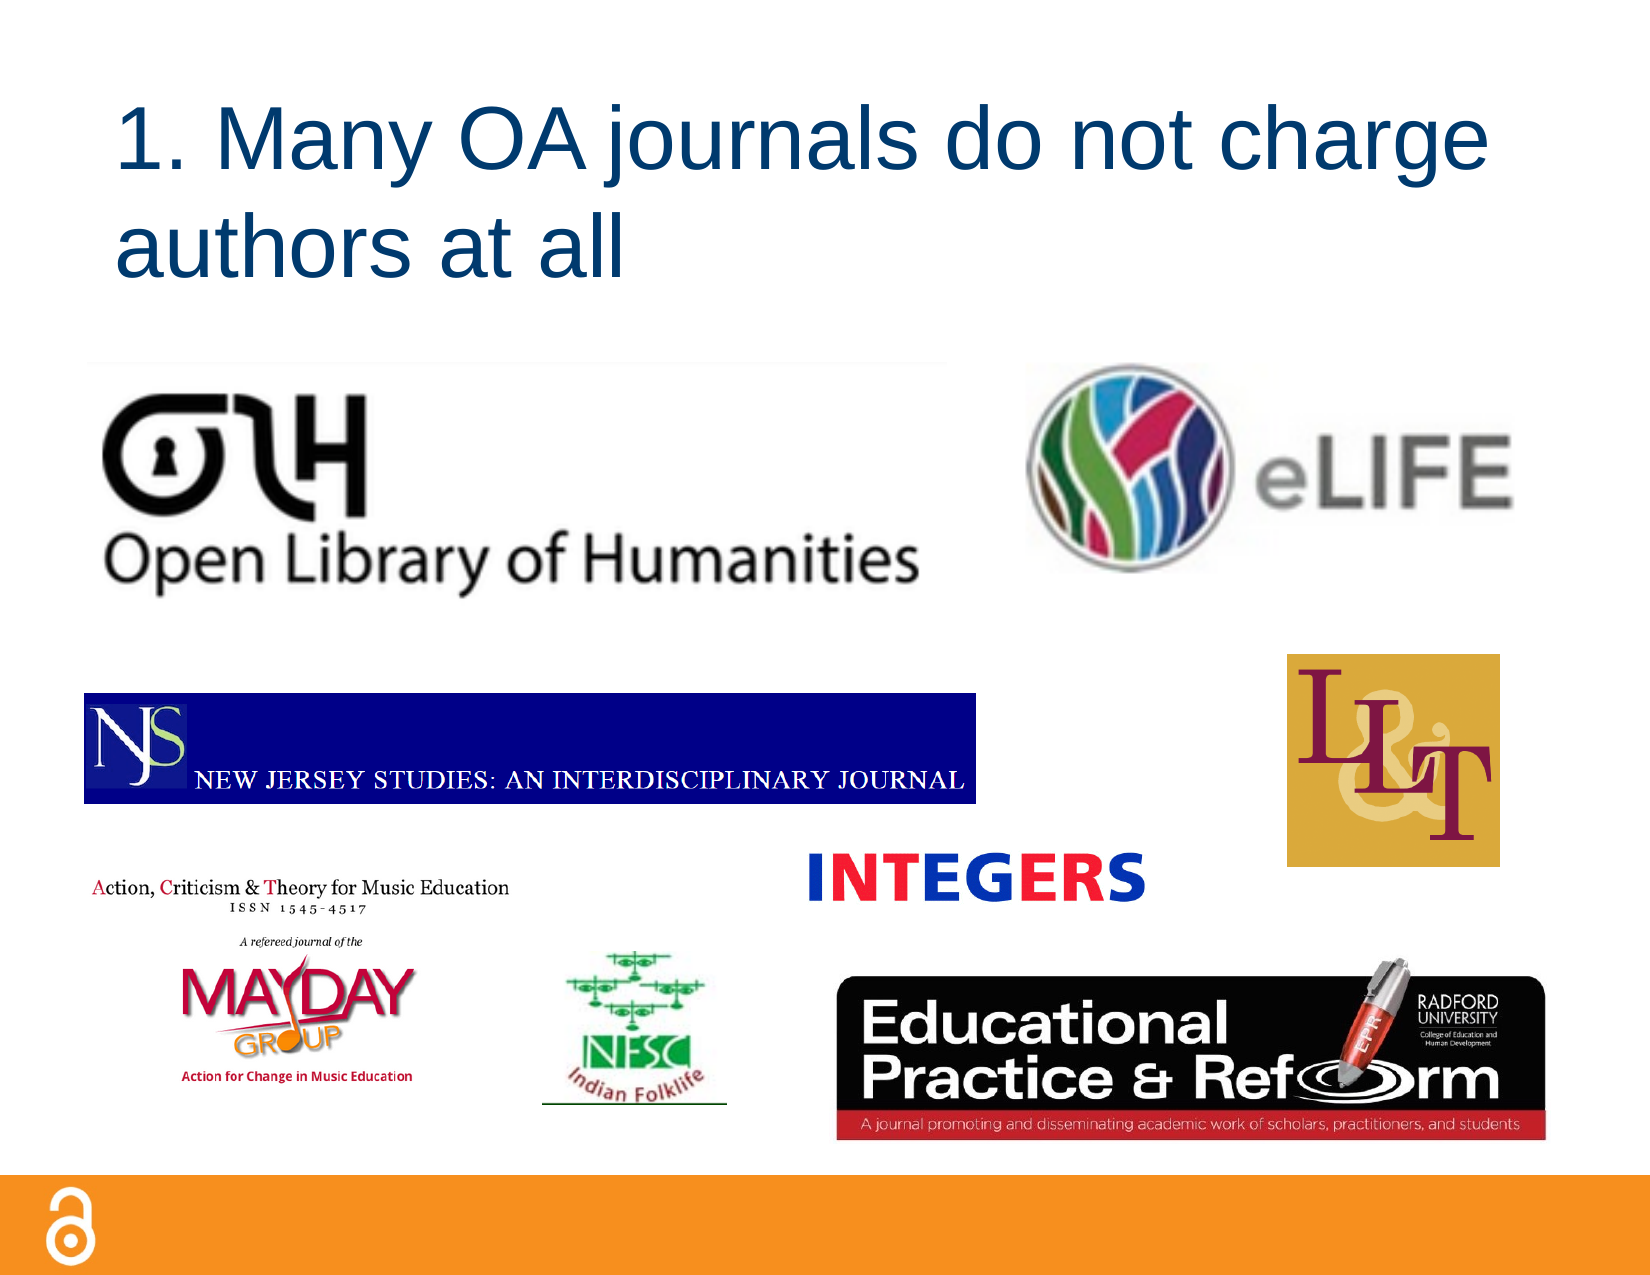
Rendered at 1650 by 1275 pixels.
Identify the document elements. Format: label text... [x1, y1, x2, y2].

picture [1012, 349, 1552, 587]
picture [84, 693, 976, 804]
picture [83, 870, 517, 1092]
picture [542, 951, 727, 1106]
title 1. Many OA journals do not charge authors at all [99, 37, 1550, 338]
picture [87, 362, 947, 608]
picture [1286, 654, 1500, 868]
picture [797, 841, 1153, 916]
picture [829, 953, 1552, 1144]
picture [0, 1175, 1650, 1275]
